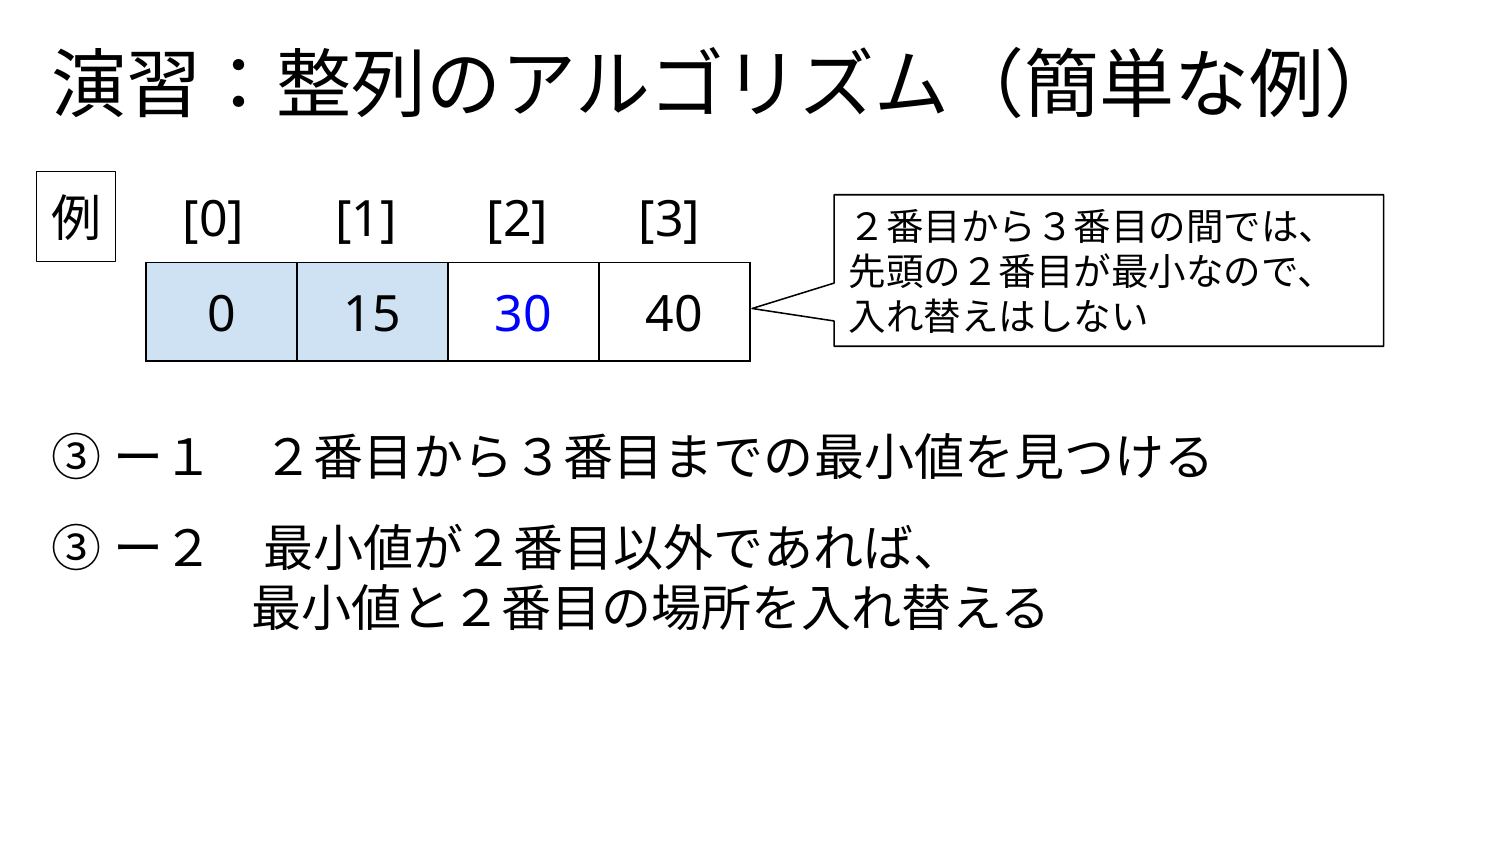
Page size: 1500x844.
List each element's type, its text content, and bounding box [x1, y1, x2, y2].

table_header 40 [600, 263, 749, 360]
text_box 例 [36, 171, 116, 262]
text_box [0] [168, 171, 284, 262]
text_box ③ー１ ２番目から３番目までの最小値を見つける [36, 410, 1384, 501]
text_box [2] [471, 171, 588, 262]
text_box ２番目から３番目の間では、 先頭の２番目が最小なので、 入れ替えはしない [752, 194, 1384, 347]
table_header 15 [298, 263, 447, 360]
text_box ③ー２ 最小値が２番目以外であれば、 最小値と２番目の場所を入れ替える [36, 501, 1384, 652]
text_box [1] [319, 171, 436, 262]
text_box [3] [623, 171, 740, 262]
table_header 30 [449, 263, 598, 360]
table_header 0 [147, 263, 296, 360]
title 演習：整列のアルゴリズム（簡単な例） [36, 21, 1435, 131]
